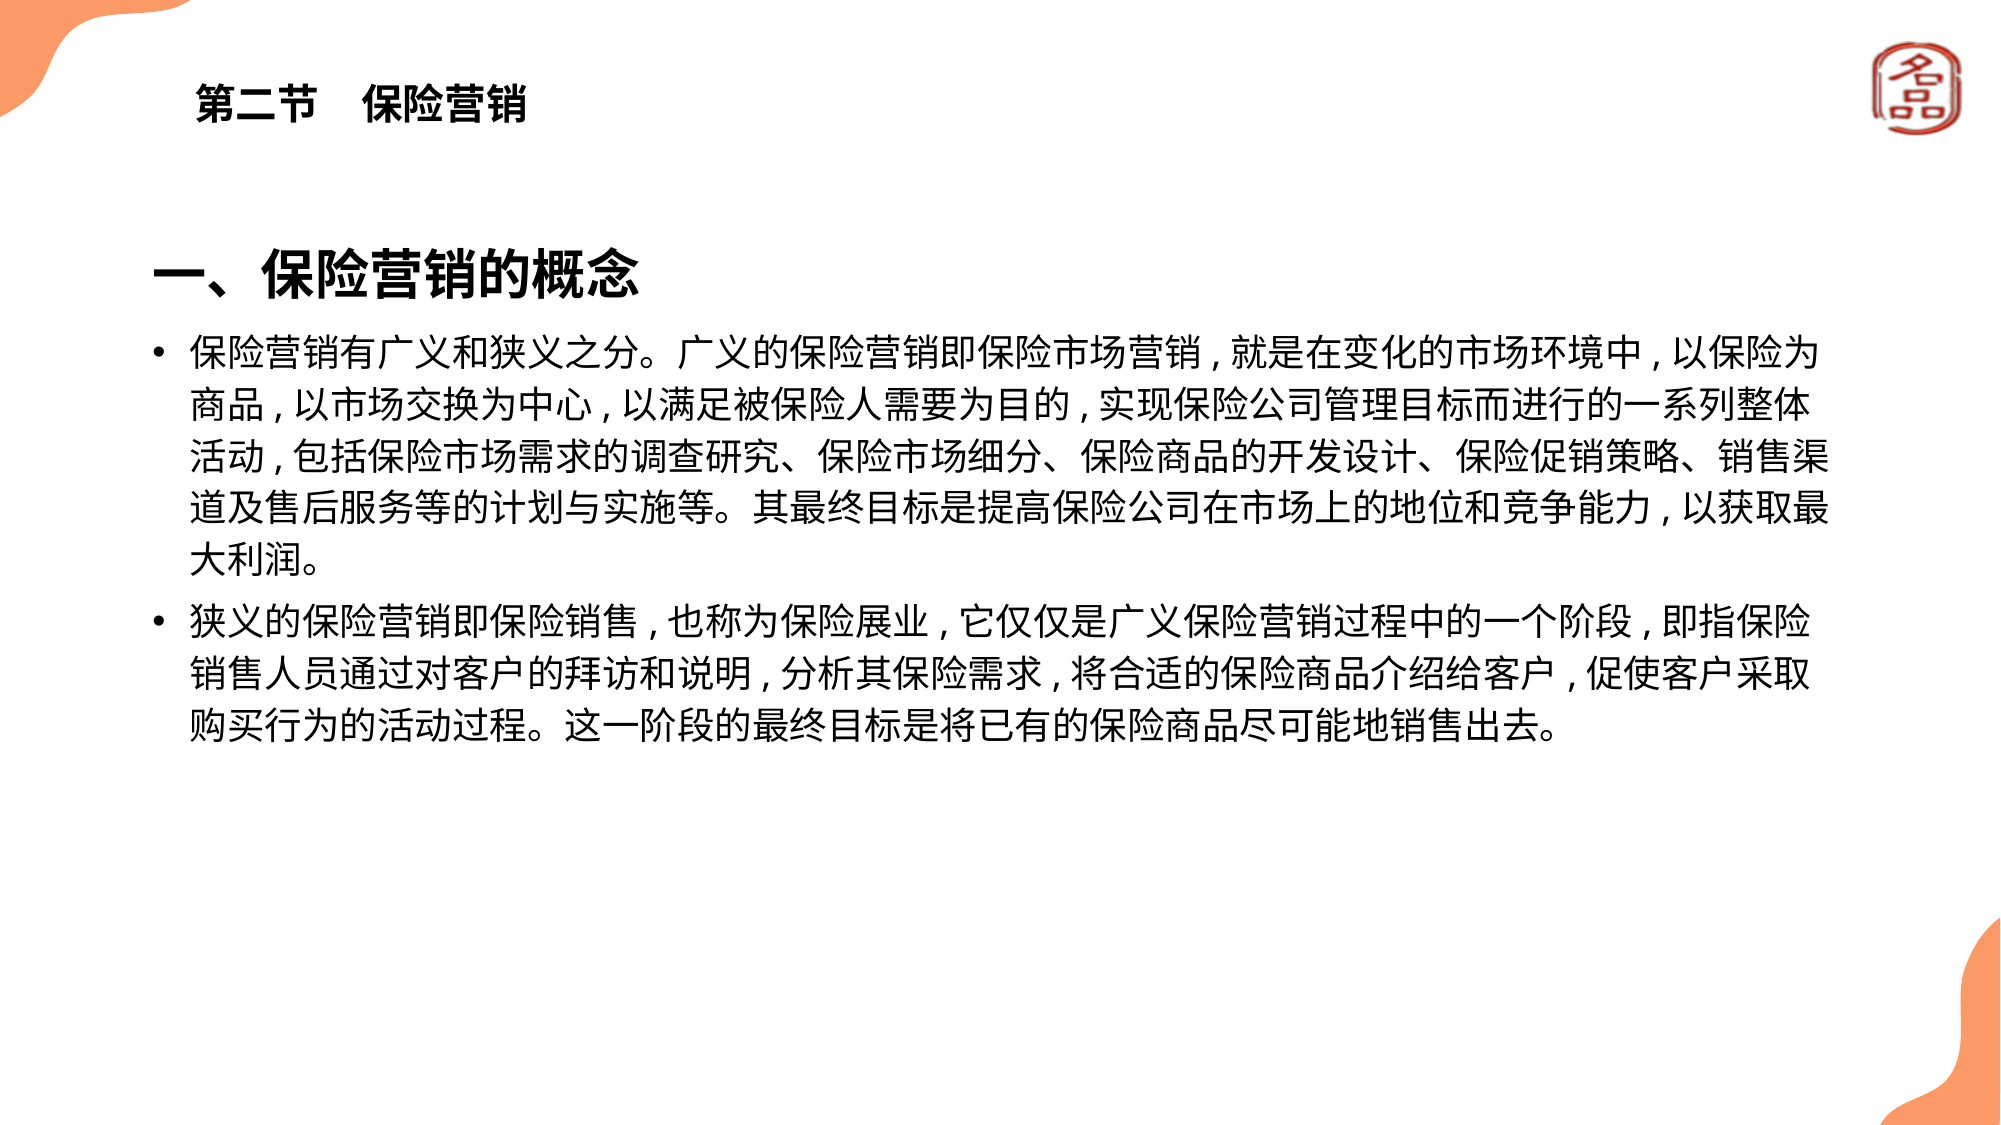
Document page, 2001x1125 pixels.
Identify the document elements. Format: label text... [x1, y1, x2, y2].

title 第二节 保险营销 [137, 60, 1863, 152]
list 一、保险营销的概念 保险营销有广义和狭义之分。广义的保险营销即保险市场营销,就是在变化的市场环境中,以保险为商品,以市场交换为中心,以满足被保险人需要为目的,实现保险公司管理目标而进行的一系列整体活动,包括保险市场需求的调查研究、保险市场细分、保险商品的开发设计、保险促销策略、销售渠道及售后服务等的计划与实施等。其最终目标是提高保险公司在市场上的地位和竞争能力,以获取最大利润。 狭义的保险营销即保险销售,也称为保险展业,它仅仅是广义保险营销过程中的一个阶段,即指保险销售人员通过对客户的拜访和说明,分析其保险需求,将合适的保险商品介绍给客户,促使客户采取购买行为的活动过程。这一阶段的最终目标是将已有的保险商品尽可能地销售出去。 [137, 217, 1863, 1031]
picture [1861, 10, 1990, 147]
